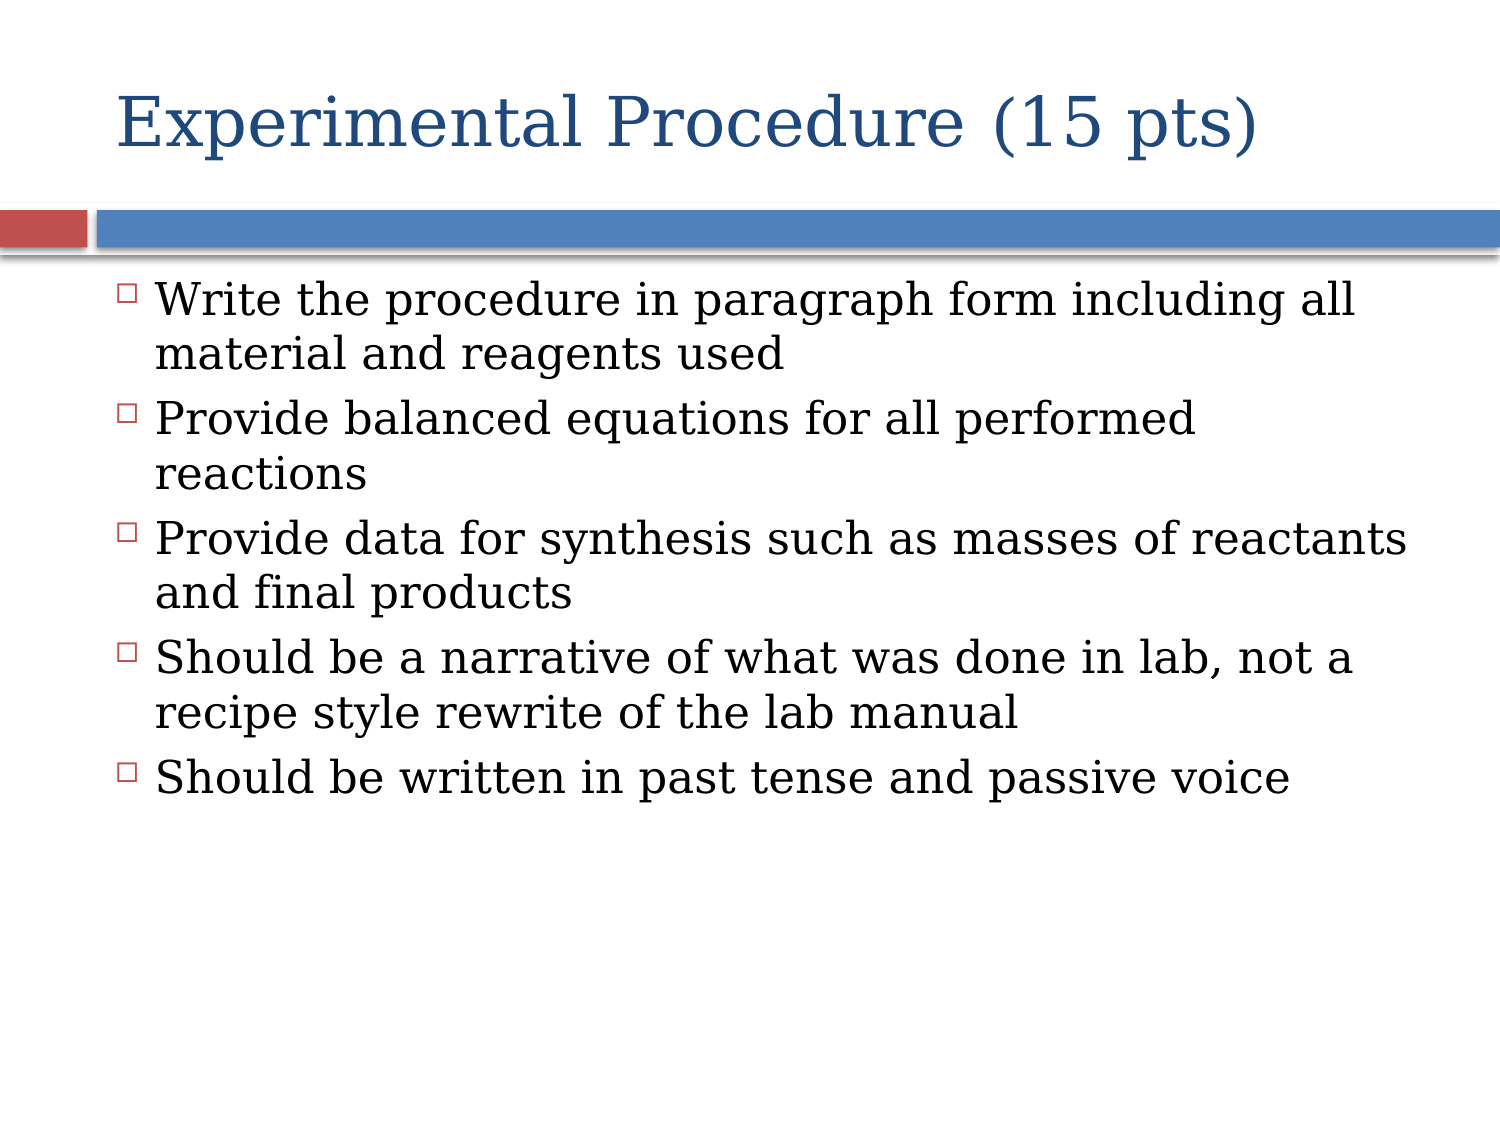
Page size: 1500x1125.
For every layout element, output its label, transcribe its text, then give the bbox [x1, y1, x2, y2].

list Write the procedure in paragraph form including all material and reagents used Provide balanced equations for all performed reactions Provide data for synthesis such as masses of reactants and final products Should be a narrative of what was done in lab, not a recipe style rewrite of the lab manual Should be written in past tense and passive voice [100, 262, 1438, 1000]
title Experimental Procedure (15 pts) [100, 37, 1438, 200]
